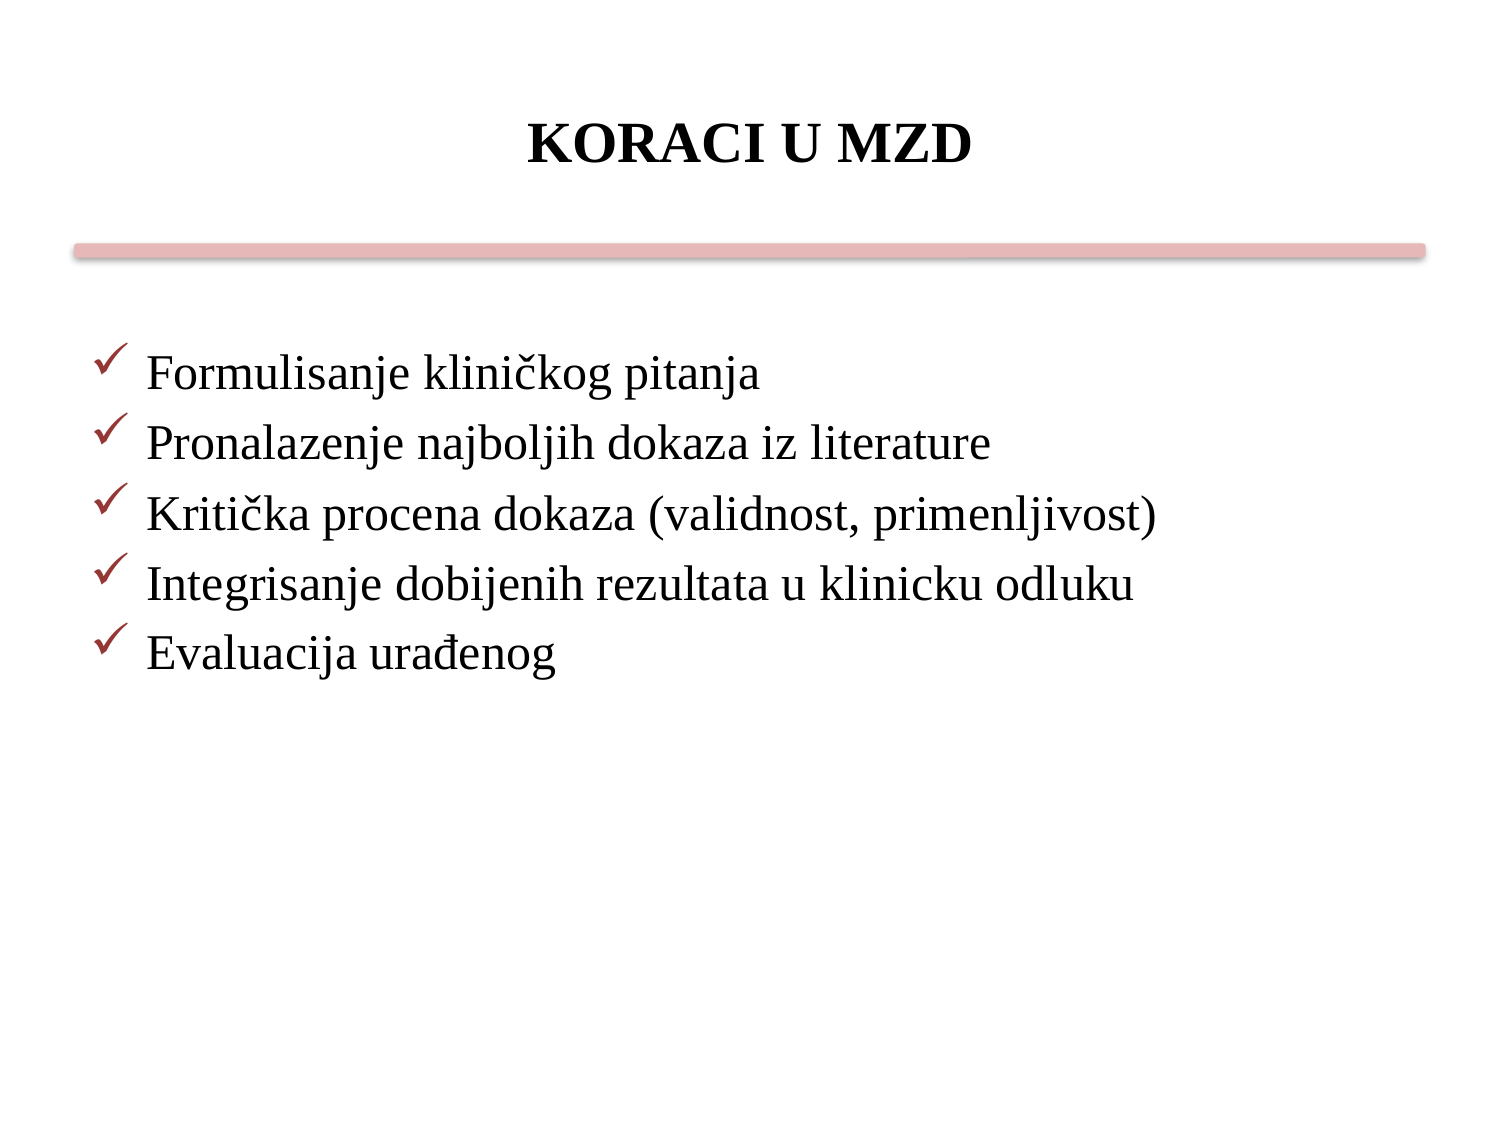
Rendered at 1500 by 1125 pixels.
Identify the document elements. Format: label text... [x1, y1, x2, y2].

list Formulisanje kliničkog pitanja Pronalazenje najboljih dokaza iz literature Kritička procena dokaza (validnost, primenljivost) Integrisanje dobijenih rezultata u klinicku odluku Evaluacija urađenog [75, 264, 1425, 1005]
text_box [74, 243, 1426, 258]
title KORACI U MZD [75, 45, 1425, 233]
